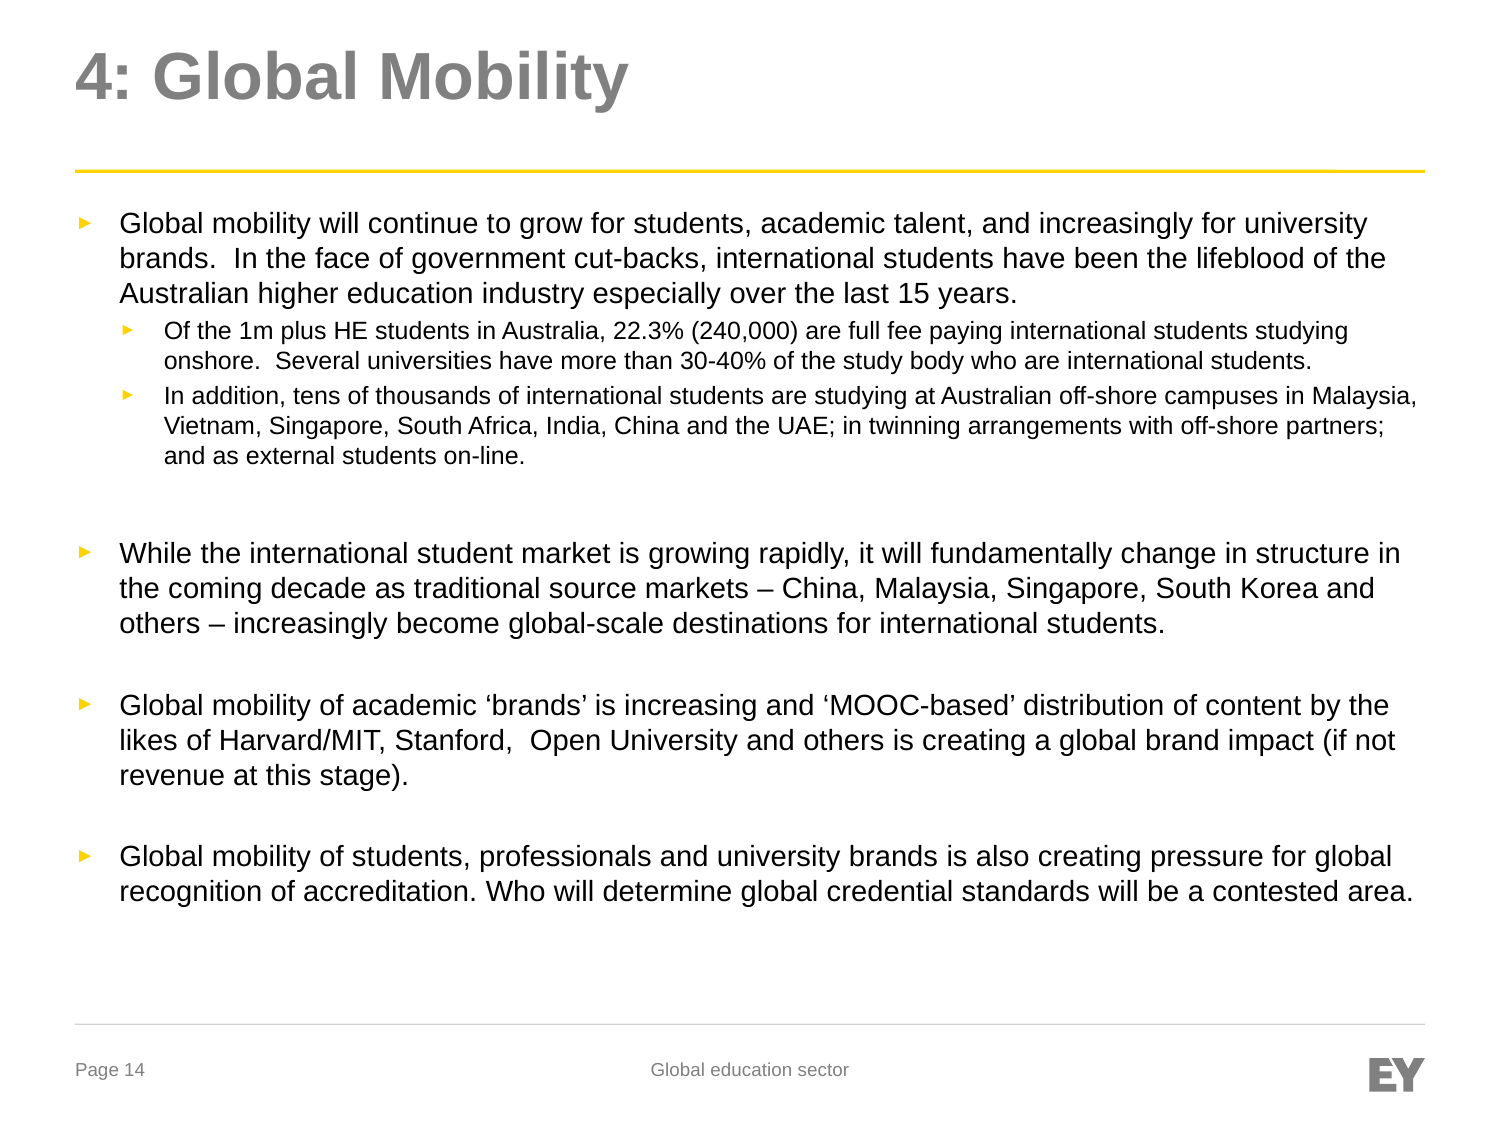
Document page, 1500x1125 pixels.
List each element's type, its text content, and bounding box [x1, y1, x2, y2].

title 4: Global Mobility [75, 45, 1425, 170]
list Global mobility will continue to grow for students, academic talent, and increasingly for university brands. In the face of government cut-backs, international students have been the lifeblood of the Australian higher education industry especially over the last 15 years. Of the 1m plus HE students in Australia, 22.3% (240,000) are full fee paying international students studying onshore. Several universities have more than 30-40% of the study body who are international students. In addition, tens of thousands of international students are studying at Australian off-shore campuses in Malaysia, Vietnam, Singapore, South Africa, India, China and the UAE; in twinning arrangements with off-shore partners; and as external students on-line. While the international student market is growing rapidly, it will fundamentally change in structure in the coming decade as traditional source markets – China, Malaysia, Singapore, South Korea and others – increasingly become global-scale destinations for international students. Global mobility of academic ‘brands’ is increasing and ‘MOOC-based’ distribution of content by the likes of Harvard/MIT, Stanford, Open University and others is creating a global brand impact (if not revenue at this stage). Global mobility of students, professionals and university brands is also creating pressure for global recognition of accreditation. Who will determine global credential standards will be a contested area. [75, 204, 1425, 1005]
